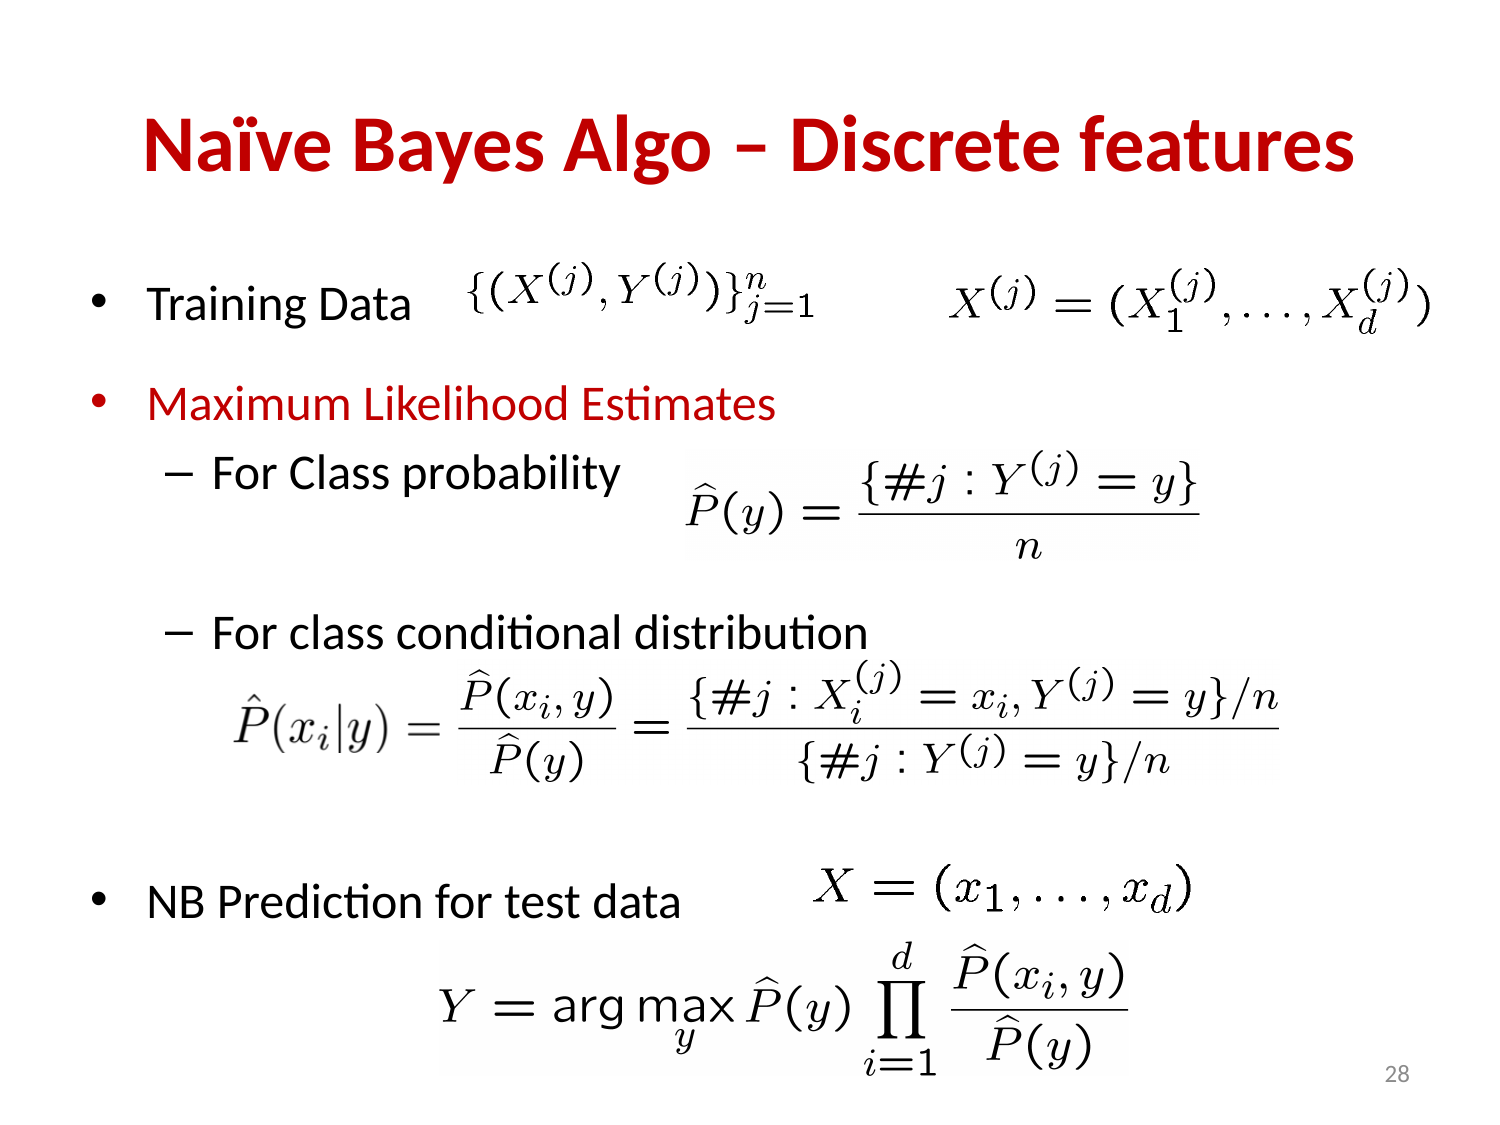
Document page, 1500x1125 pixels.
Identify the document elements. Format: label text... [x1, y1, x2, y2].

picture [465, 262, 826, 326]
picture [439, 940, 1129, 1077]
list Training Data Maximum Likelihood Estimates For Class probability For class conditional distribution NB Prediction for test data [75, 262, 1425, 963]
picture [232, 692, 440, 753]
picture [685, 449, 1201, 561]
picture [812, 864, 1192, 913]
slide_number 28 [1074, 1042, 1425, 1103]
picture [457, 659, 1280, 785]
picture [948, 267, 1430, 335]
title Naïve Bayes Algo – Discrete features [75, 45, 1425, 233]
